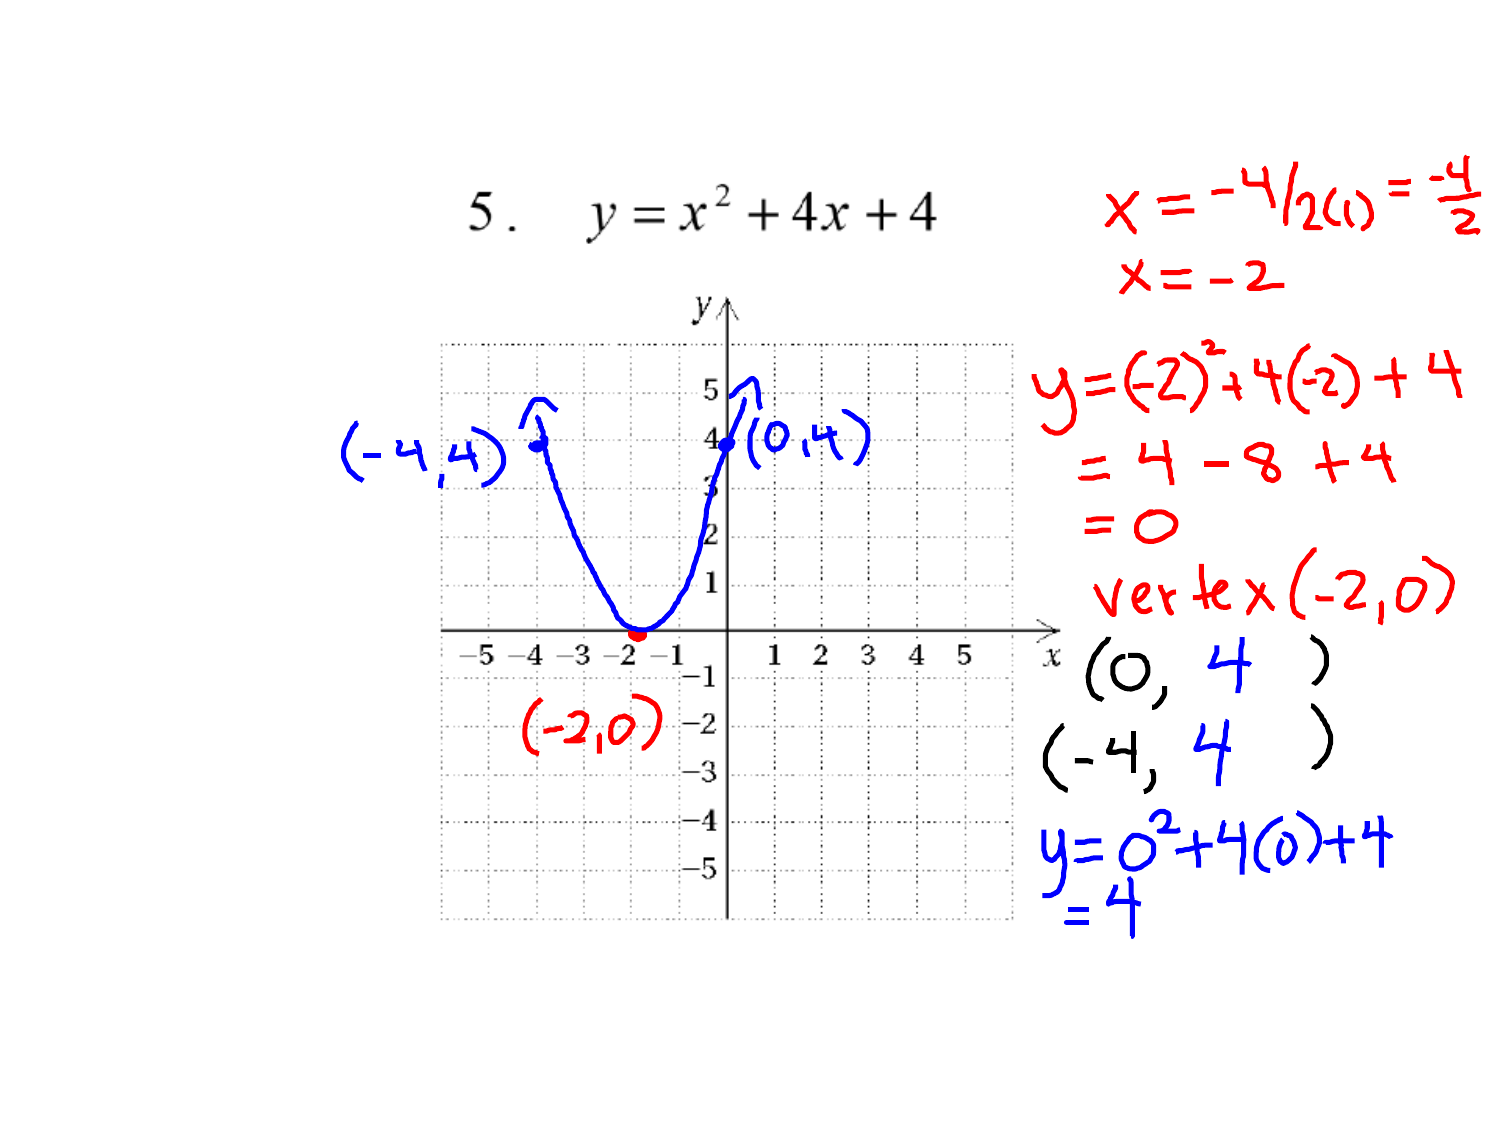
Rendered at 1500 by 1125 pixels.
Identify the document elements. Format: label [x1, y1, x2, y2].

text_box [343, 423, 505, 489]
text_box [1241, 660, 1251, 666]
text_box [1262, 166, 1274, 209]
text_box [1324, 189, 1341, 225]
text_box [1120, 260, 1143, 295]
text_box [1092, 474, 1110, 479]
text_box [1163, 284, 1192, 288]
text_box [1107, 738, 1133, 754]
text_box [1195, 724, 1222, 751]
text_box [1448, 162, 1465, 177]
text_box [1159, 584, 1177, 614]
text_box [1315, 369, 1338, 395]
text_box [1157, 359, 1186, 399]
text_box [1135, 511, 1177, 543]
text_box [1363, 821, 1380, 838]
text_box [1157, 196, 1191, 202]
text_box [1379, 601, 1383, 625]
text_box [1289, 345, 1310, 413]
text_box [1311, 705, 1332, 770]
text_box [1328, 466, 1336, 483]
text_box [1181, 352, 1207, 412]
text_box [1192, 581, 1232, 609]
text_box [1438, 193, 1482, 202]
text_box [1247, 579, 1259, 594]
text_box [1143, 769, 1155, 793]
text_box [1094, 578, 1122, 616]
text_box [1092, 388, 1116, 395]
text_box [1311, 636, 1328, 685]
text_box [1160, 270, 1191, 274]
text_box [1315, 461, 1349, 468]
text_box [1255, 358, 1270, 377]
text_box [1388, 180, 1411, 184]
text_box [1224, 744, 1231, 751]
text_box [1284, 161, 1297, 225]
text_box [1332, 355, 1359, 408]
text_box [1120, 834, 1155, 870]
text_box [1135, 276, 1151, 290]
text_box [1132, 384, 1154, 388]
text_box [1237, 637, 1243, 694]
text_box [1324, 442, 1330, 463]
text_box [1092, 374, 1112, 380]
text_box [1356, 191, 1373, 230]
text_box [1394, 378, 1399, 398]
text_box [1106, 191, 1138, 226]
text_box [1260, 594, 1275, 610]
text_box [1392, 358, 1397, 376]
text_box [1445, 350, 1461, 398]
text_box [1245, 443, 1280, 482]
text_box [1272, 369, 1282, 378]
text_box [1297, 812, 1321, 863]
text_box [1453, 365, 1462, 372]
text_box [1107, 884, 1131, 905]
text_box [1209, 645, 1239, 668]
text_box [1218, 821, 1241, 842]
text_box [1247, 262, 1285, 290]
text_box [1339, 843, 1345, 864]
text_box [1092, 636, 1110, 701]
text_box [1229, 373, 1237, 387]
text_box [1324, 840, 1355, 844]
text_box [1201, 340, 1226, 354]
text_box [1362, 444, 1383, 460]
text_box [1291, 549, 1317, 619]
text_box [1092, 529, 1112, 533]
text_box [1196, 849, 1200, 868]
text_box [1430, 176, 1443, 180]
text_box [1112, 654, 1149, 690]
text_box [1128, 878, 1134, 938]
text_box [1397, 578, 1426, 611]
text_box [1297, 193, 1322, 229]
picture [412, 175, 1087, 950]
text_box [1422, 557, 1454, 613]
text_box [1255, 817, 1283, 872]
text_box [1242, 169, 1266, 188]
text_box [1152, 686, 1166, 709]
text_box [1107, 194, 1120, 210]
text_box [1246, 584, 1265, 614]
text_box [1133, 898, 1141, 905]
text_box [1217, 720, 1228, 787]
text_box [1465, 156, 1471, 192]
text_box [1126, 352, 1150, 412]
text_box [1120, 211, 1137, 233]
text_box [1194, 831, 1198, 846]
text_box [1200, 563, 1206, 595]
text_box [1315, 596, 1334, 600]
text_box [1092, 457, 1106, 462]
text_box [1211, 190, 1234, 194]
text_box [1337, 571, 1366, 609]
text_box [1161, 210, 1195, 214]
text_box [1268, 359, 1281, 403]
text_box [1123, 264, 1134, 275]
text_box [1133, 584, 1153, 613]
text_box [1302, 380, 1317, 384]
text_box [1150, 810, 1181, 832]
text_box [1140, 442, 1166, 462]
text_box [1429, 352, 1451, 372]
text_box [1164, 440, 1173, 486]
text_box [1240, 822, 1245, 875]
text_box [1345, 201, 1354, 227]
text_box [1176, 844, 1213, 853]
text_box [1380, 442, 1395, 483]
text_box [1235, 389, 1242, 400]
text_box [1452, 210, 1479, 234]
text_box [1277, 833, 1297, 865]
text_box [1379, 815, 1383, 868]
